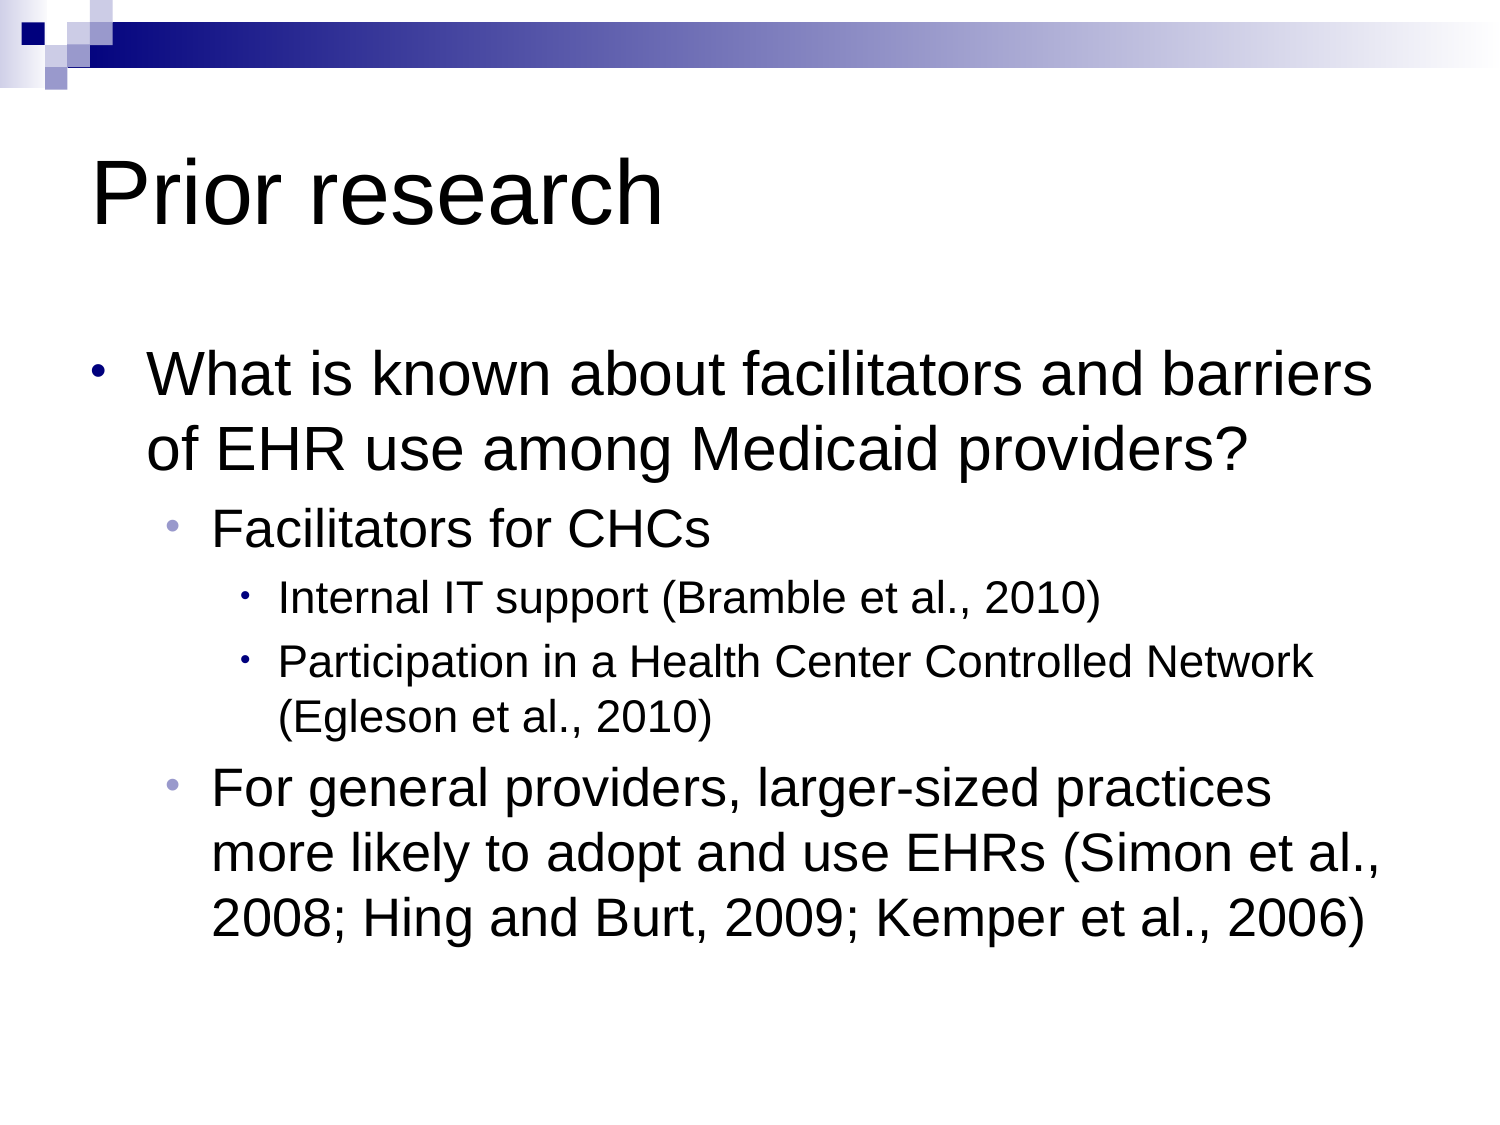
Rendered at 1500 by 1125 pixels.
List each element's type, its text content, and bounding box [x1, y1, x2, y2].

list What is known about facilitators and barriers of EHR use among Medicaid providers? Facilitators for CHCs Internal IT support (Bramble et al., 2010) Participation in a Health Center Controlled Network (Egleson et al., 2010) For general providers, larger-sized practices more likely to adopt and use EHRs (Simon et al., 2008; Hing and Burt, 2009; Kemper et al., 2006) [75, 324, 1425, 963]
title Prior research [75, 75, 1425, 300]
